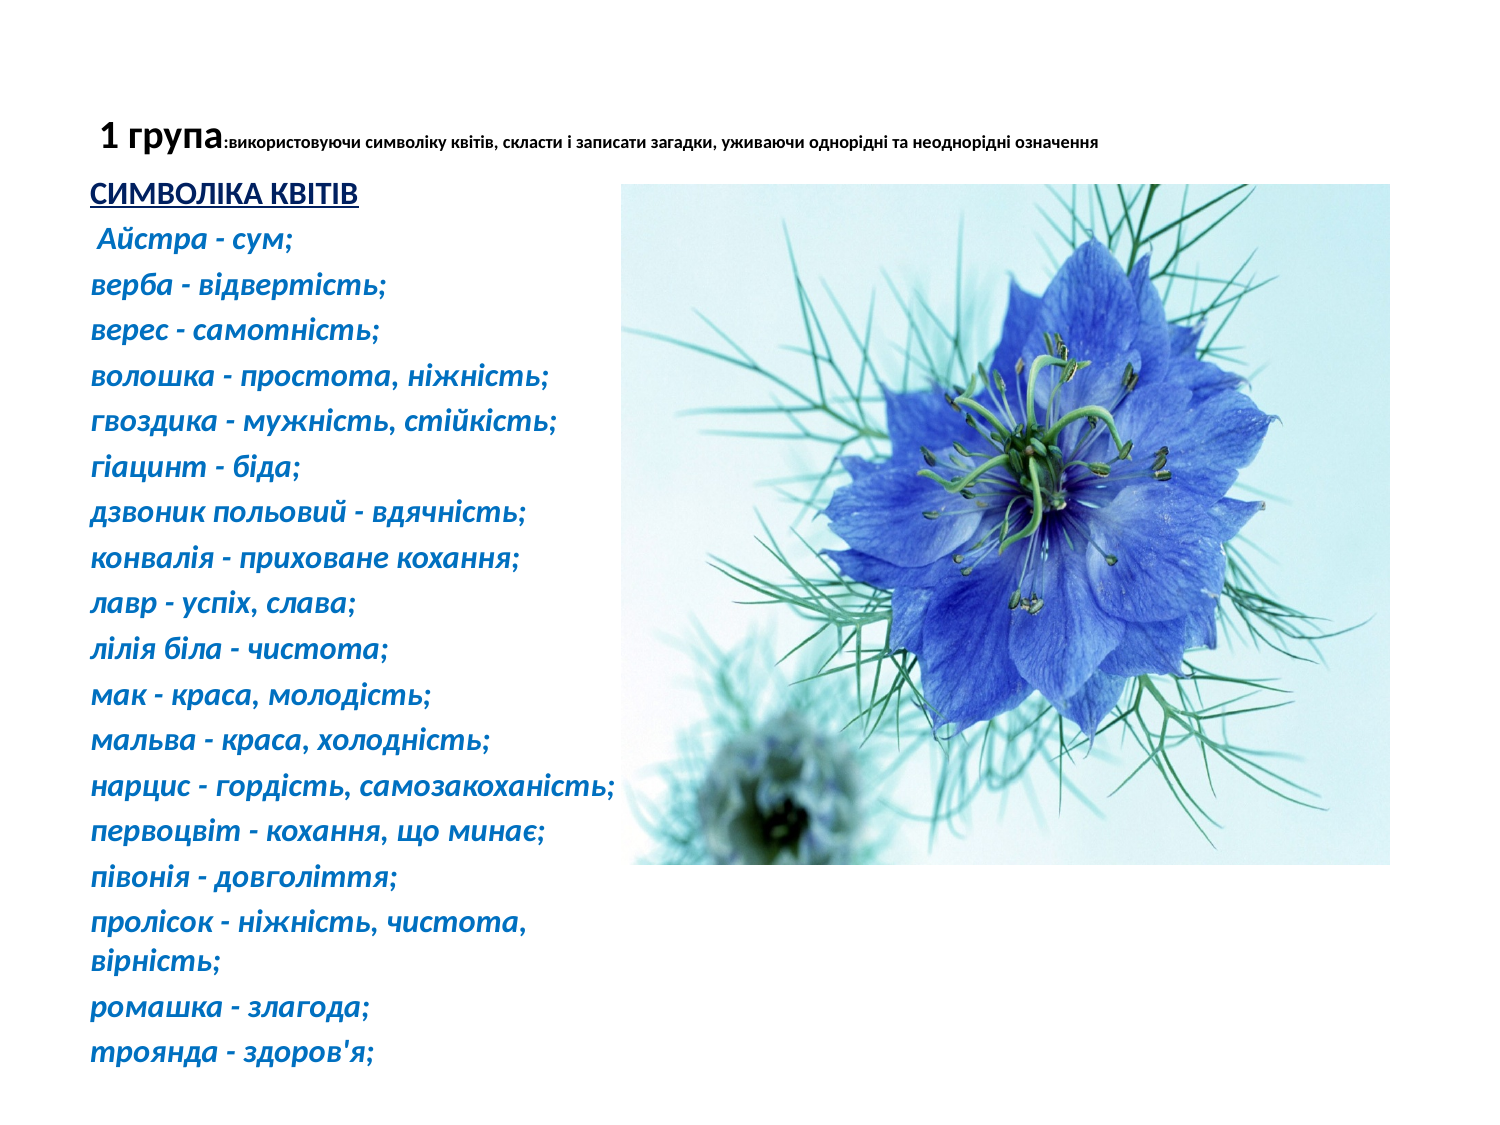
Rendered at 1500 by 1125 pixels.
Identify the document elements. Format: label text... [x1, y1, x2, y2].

list СИМВОЛІКА КВІТІВ Айстра - сум; верба - відвертість; верес - самотність; волошка - простота, ніжність; гвоздика - мужність, стійкість; гіацинт - біда; дзвоник польовий - вдячність; конвалія - приховане кохання; лавр - успіх, слава; лілія біла - чистота; мак - краса, молодість; мальва - краса, холодність; нарцис - гордість, самозакоханість; первоцвіт - кохання, що минає; півонія - довголіття; пролісок - ніжність, чистота, вірність; ромашка - злагода; троянда - здоров'я; [75, 164, 633, 1090]
title 1 група:використовуючи символіку квітів, скласти і записати загадки, уживаючи однорідні та неоднорідні означення [75, 23, 1430, 164]
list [621, 184, 1391, 865]
